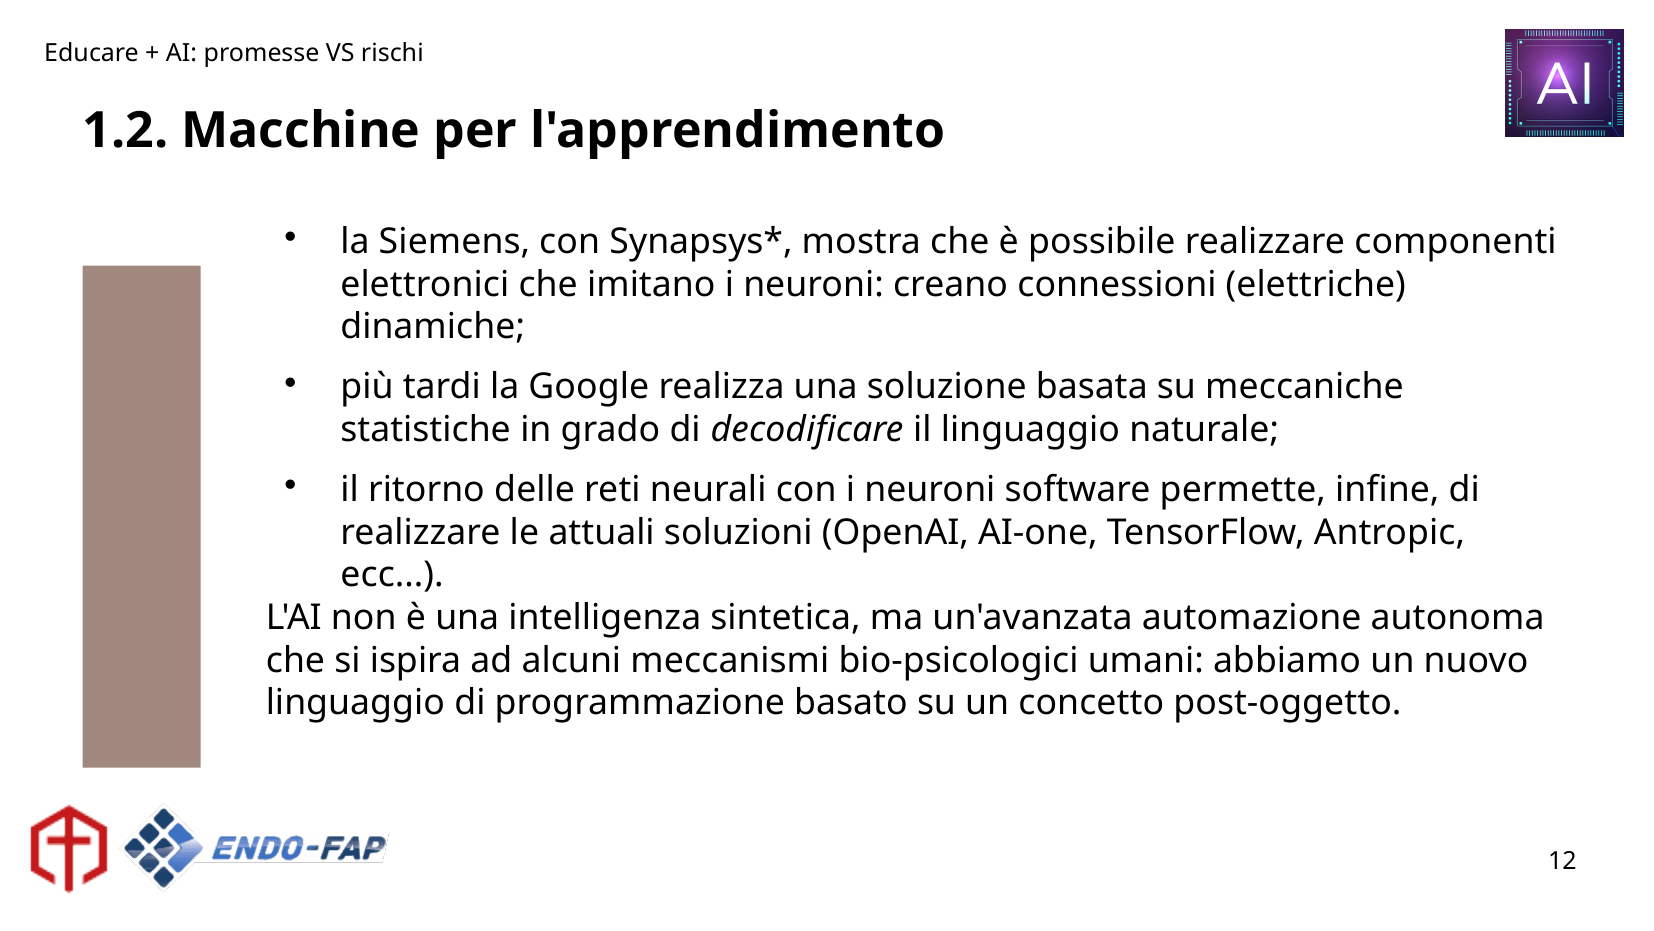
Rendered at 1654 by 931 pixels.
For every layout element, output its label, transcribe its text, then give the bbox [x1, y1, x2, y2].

picture [118, 803, 393, 892]
title 1.2. Macchine per l'apprendimento [82, 82, 1571, 172]
list la Siemens, con Synapsys*, mostra che è possibile realizzare componenti elettronici che imitano i neuroni: creano connessioni (elettriche) dinamiche; più tardi la Google realizza una soluzione basata su meccaniche statistiche in grado di decodificare il linguaggio naturale; il ritorno delle reti neurali con i neuroni software permette, infine, di realizzare le attuali soluzioni (OpenAI, AI-one, TensorFlow, Antropic, ecc...). L'AI non è una intelligenza sintetica, ma un'avanzata automazione autonoma che si ispira ad alcuni meccanismi bio-psicologici umani: abbiamo un nuovo linguaggio di programmazione basato su un concetto post-oggetto. [265, 217, 1571, 757]
picture [1505, 29, 1624, 137]
picture [29, 803, 110, 896]
